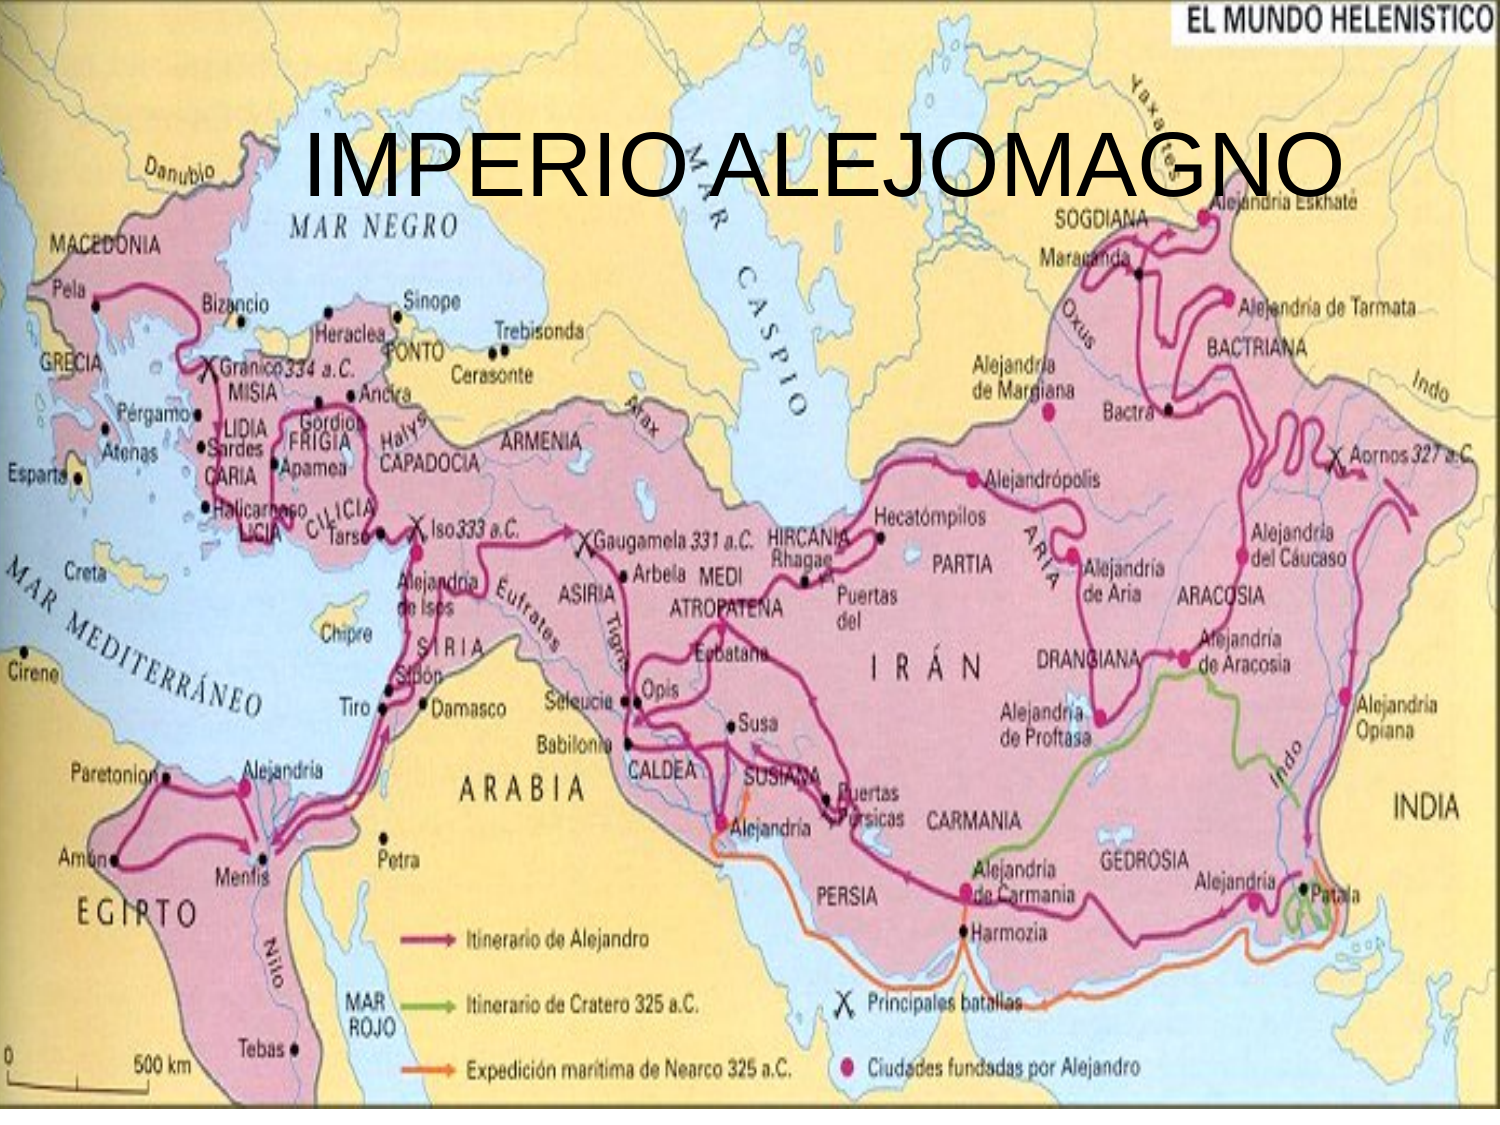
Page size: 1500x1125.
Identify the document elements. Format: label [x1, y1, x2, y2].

list [0, 0, 1500, 1109]
